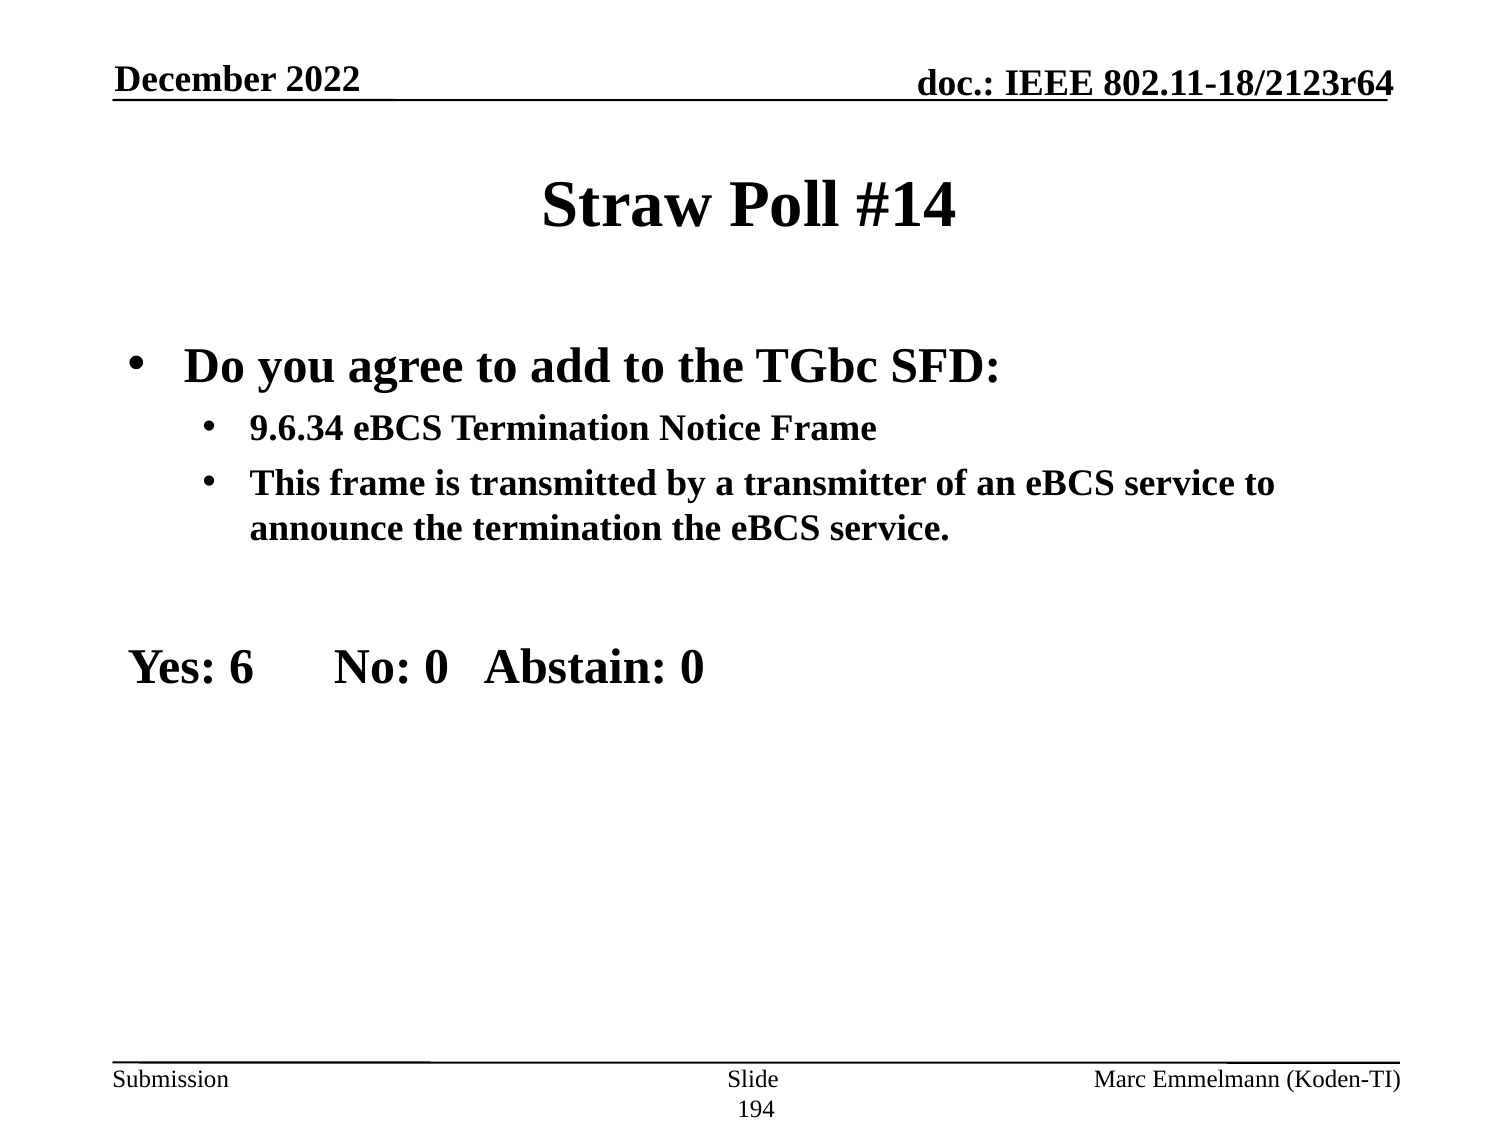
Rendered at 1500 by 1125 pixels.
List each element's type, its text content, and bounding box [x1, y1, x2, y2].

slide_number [114, 54, 423, 100]
footer Marc Emmelmann (Koden-TI) [878, 1061, 1402, 1093]
slide_number Slide 194 [712, 1061, 800, 1123]
title Straw Poll #14 [112, 112, 1388, 288]
list Do you agree to add to the TGbc SFD: 9.6.34 eBCS Termination Notice Frame This frame is transmitted by a transmitter of an eBCS service to announce the termination the eBCS service. Yes: 6 No: 0 Abstain: 0 [112, 324, 1388, 1000]
